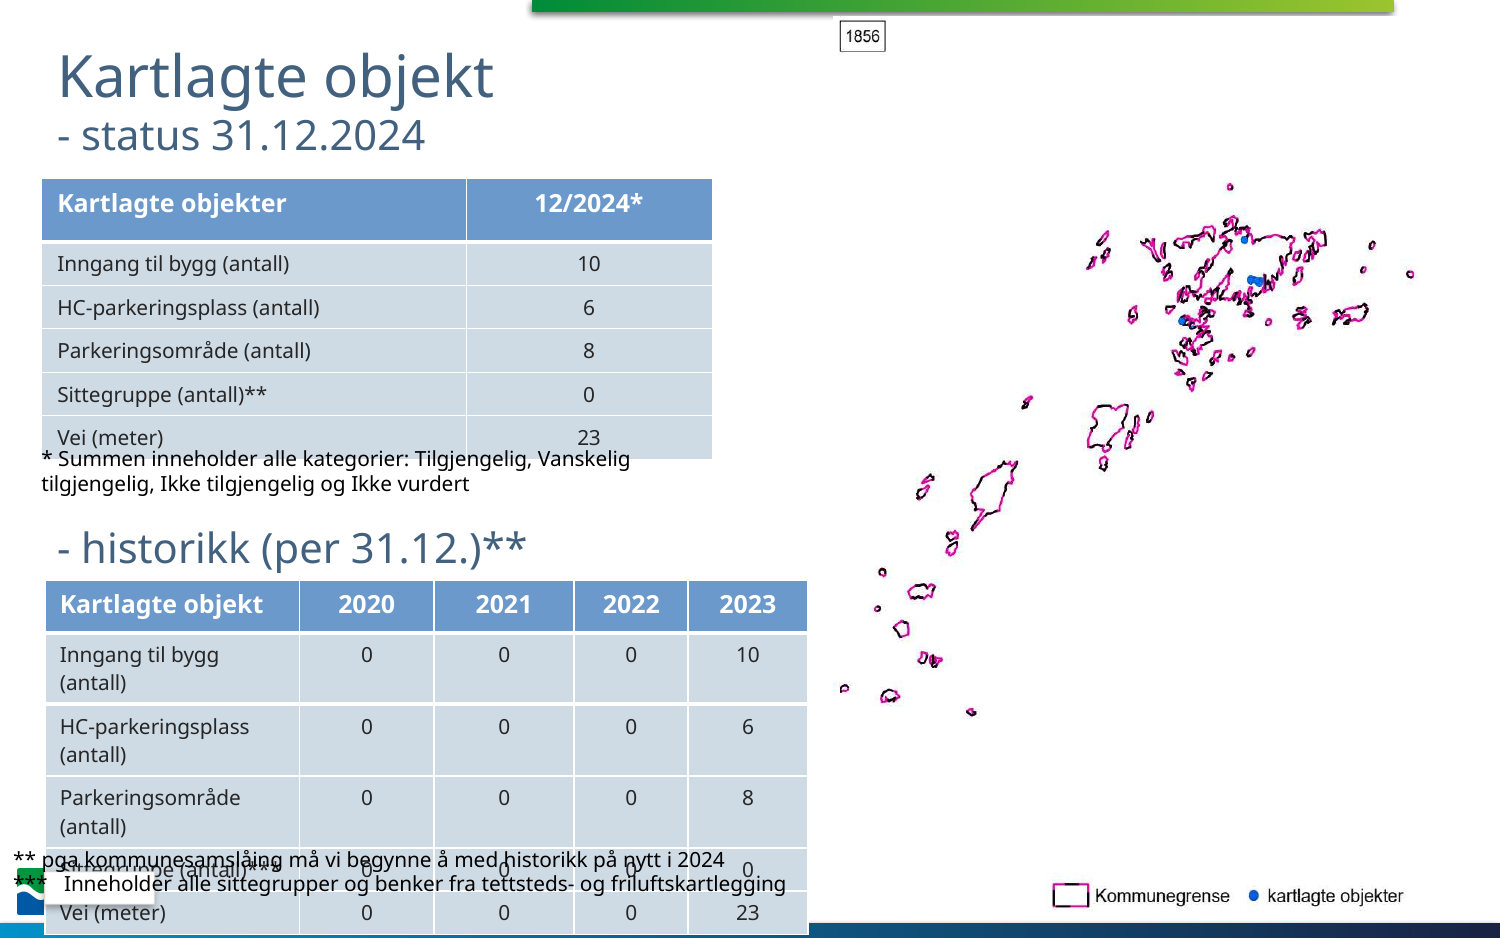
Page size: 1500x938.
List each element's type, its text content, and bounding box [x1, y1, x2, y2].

table_cell 8 [689, 777, 807, 847]
table_cell 0 [300, 635, 433, 702]
table_cell 0 [575, 777, 687, 838]
table_header 2023 [689, 581, 807, 631]
table_header Kartlagte objekter [42, 179, 466, 240]
text_box - historikk (per 31.12.)** [42, 496, 828, 580]
table_cell 0 [300, 706, 433, 775]
table_cell Inngang til bygg (antall) [46, 635, 299, 702]
text_box ** pga kommunesamslåing må vi begynne å med historikk på nytt i 2024 *** Inneholder alle sittegrupper og benker fra tettsteds- og friluftskartlegging [0, 838, 802, 904]
table_cell HC-parkeringsplass (antall) [42, 286, 466, 328]
table_cell Inngang til bygg (antall) [42, 244, 466, 285]
table_cell 10 [689, 635, 807, 702]
table_cell Parkeringsområde (antall) [46, 777, 299, 838]
table_header 2022 [575, 581, 687, 631]
table_cell Vei (meter) [46, 904, 299, 934]
table_header 2020 [300, 581, 433, 631]
table_cell HC-parkeringsplass (antall) [46, 706, 299, 775]
table_header 12/2024* [467, 179, 712, 240]
table_cell 0 [435, 706, 573, 775]
table_cell 10 [467, 244, 712, 285]
table_cell 0 [435, 904, 573, 934]
table_cell 0 [300, 777, 433, 838]
table_cell Vei (meter) [42, 416, 466, 438]
table_cell 23 [689, 892, 807, 934]
table_cell Sittegruppe (antall)** [42, 373, 466, 415]
table_cell Parkeringsområde (antall) [42, 329, 466, 372]
table_cell 6 [689, 706, 807, 775]
table_cell 6 [467, 286, 712, 328]
table_header Kartlagte objekt [46, 581, 299, 631]
table_cell 8 [467, 329, 712, 372]
text_box * Summen inneholder alle kategorier: Tilgjengelig, Vanskelig tilgjengelig, Ikke tilgjengelig og Ikke vurdert [26, 438, 711, 504]
table_header 2021 [435, 581, 573, 631]
table_cell 0 [802, 849, 807, 890]
table_cell 23 [467, 416, 712, 459]
text_box Kartlagte objekt - status 31.12.2024 [42, 24, 828, 167]
table_cell 0 [575, 706, 687, 775]
table_cell 0 [467, 373, 712, 415]
table_cell 0 [575, 904, 687, 934]
table_cell 0 [575, 635, 687, 702]
table_cell 0 [435, 777, 573, 838]
table_cell 0 [435, 635, 573, 702]
picture [833, 16, 1419, 913]
table_cell 0 [300, 904, 433, 934]
